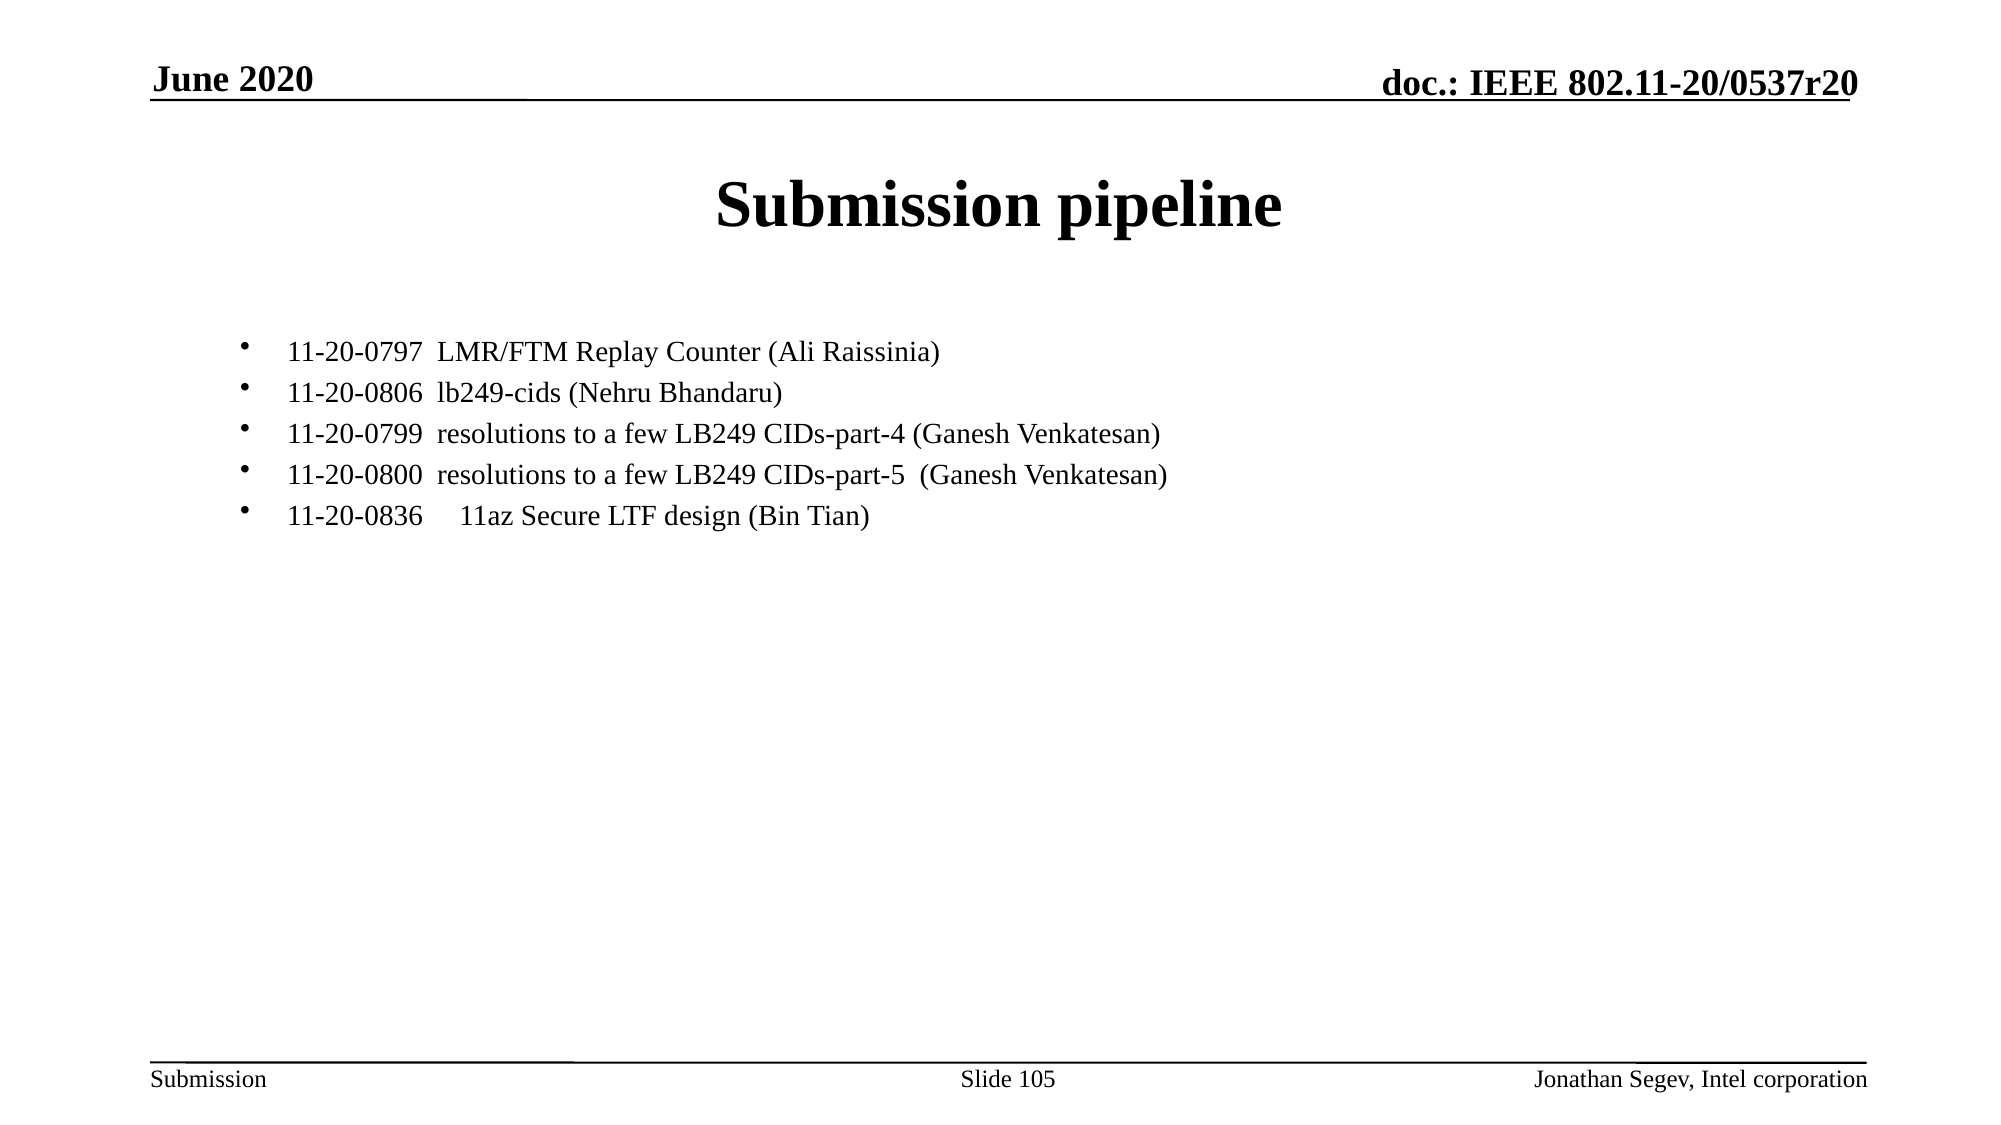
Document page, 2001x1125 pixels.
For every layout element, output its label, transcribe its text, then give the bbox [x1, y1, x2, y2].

list 11-20-0797 LMR/FTM Replay Counter (Ali Raissinia) 11-20-0806 lb249-cids (Nehru Bhandaru) 11-20-0799 resolutions to a few LB249 CIDs-part-4 (Ganesh Venkatesan) 11-20-0800 resolutions to a few LB249 CIDs-part-5 (Ganesh Venkatesan) 11-20-0836 11az Secure LTF design (Bin Tian) [149, 324, 1850, 1000]
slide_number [152, 54, 563, 100]
footer Jonathan Segev, Intel corporation [1171, 1061, 1869, 1093]
title Submission pipeline [149, 112, 1850, 288]
slide_number Slide 105 [950, 1061, 1067, 1123]
